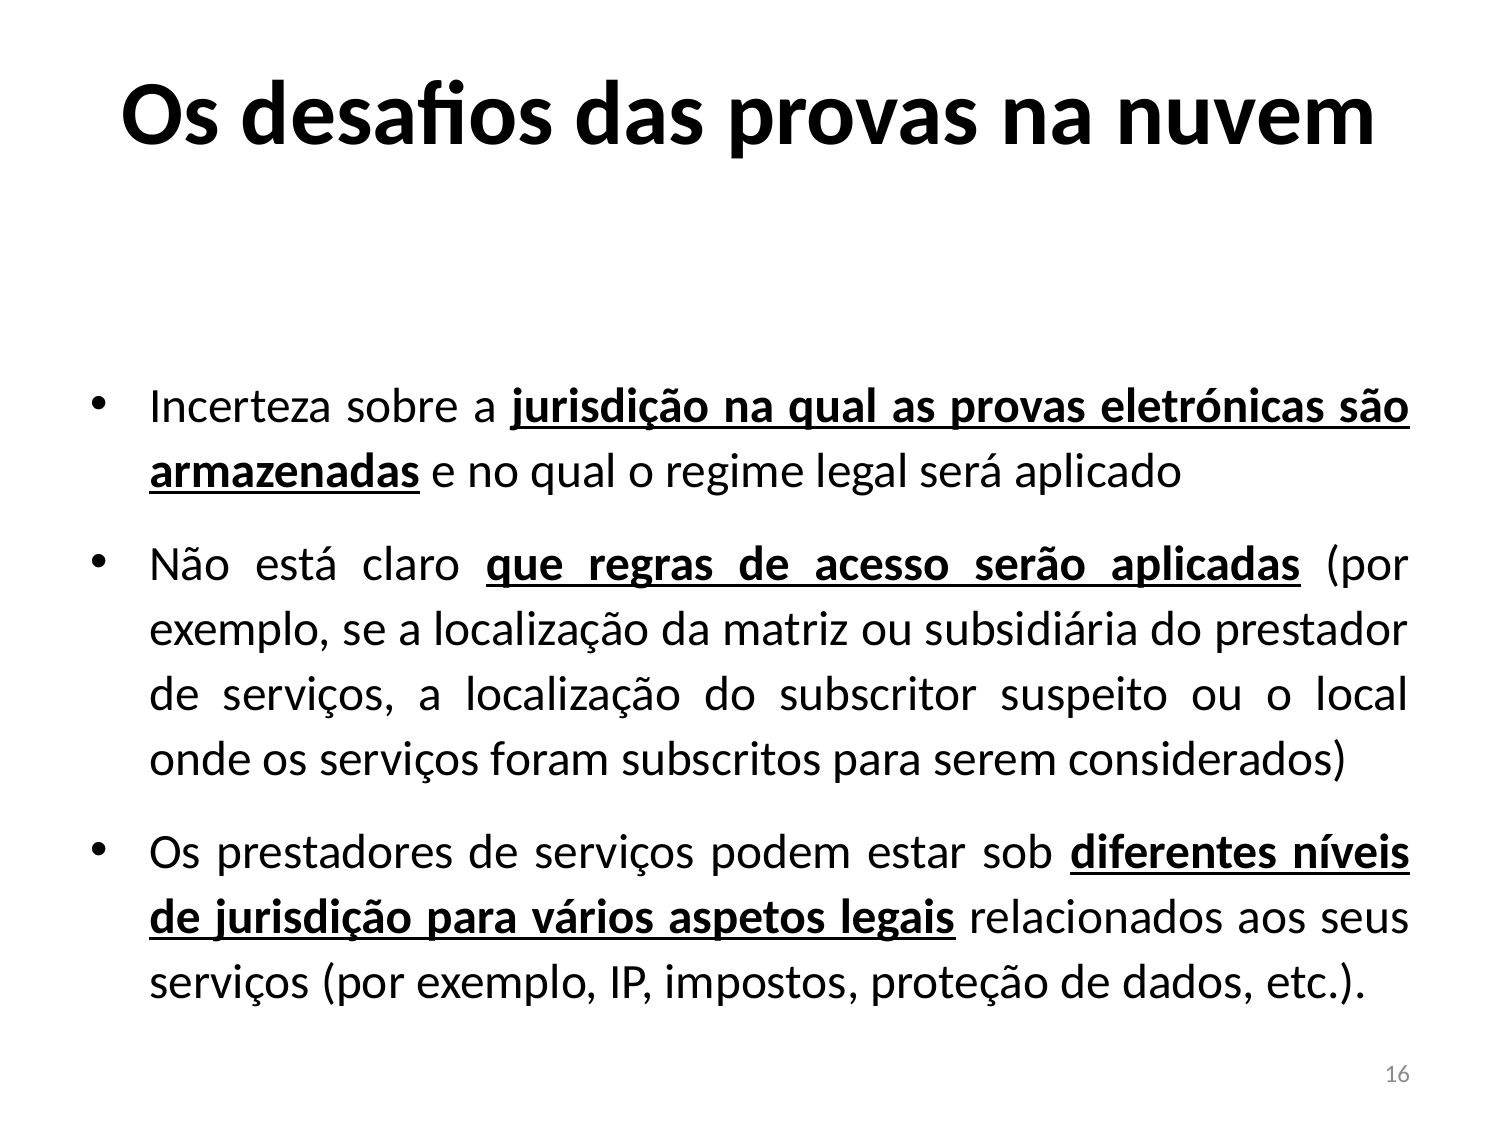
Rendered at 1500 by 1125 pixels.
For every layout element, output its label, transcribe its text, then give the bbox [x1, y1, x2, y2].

title Os desafios das provas na nuvem [75, 45, 1425, 233]
list Incerteza sobre a jurisdição na qual as provas eletrónicas são armazenadas e no qual o regime legal será aplicado Não está claro que regras de acesso serão aplicadas (por exemplo, se a localização da matriz ou subsidiária do prestador de serviços, a localização do subscritor suspeito ou o local onde os serviços foram subscritos para serem considerados) Os prestadores de serviços podem estar sob diferentes níveis de jurisdição para vários aspetos legais relacionados aos seus serviços (por exemplo, IP, impostos, proteção de dados, etc.). [75, 359, 1425, 1042]
slide_number 16 [1074, 1042, 1425, 1103]
